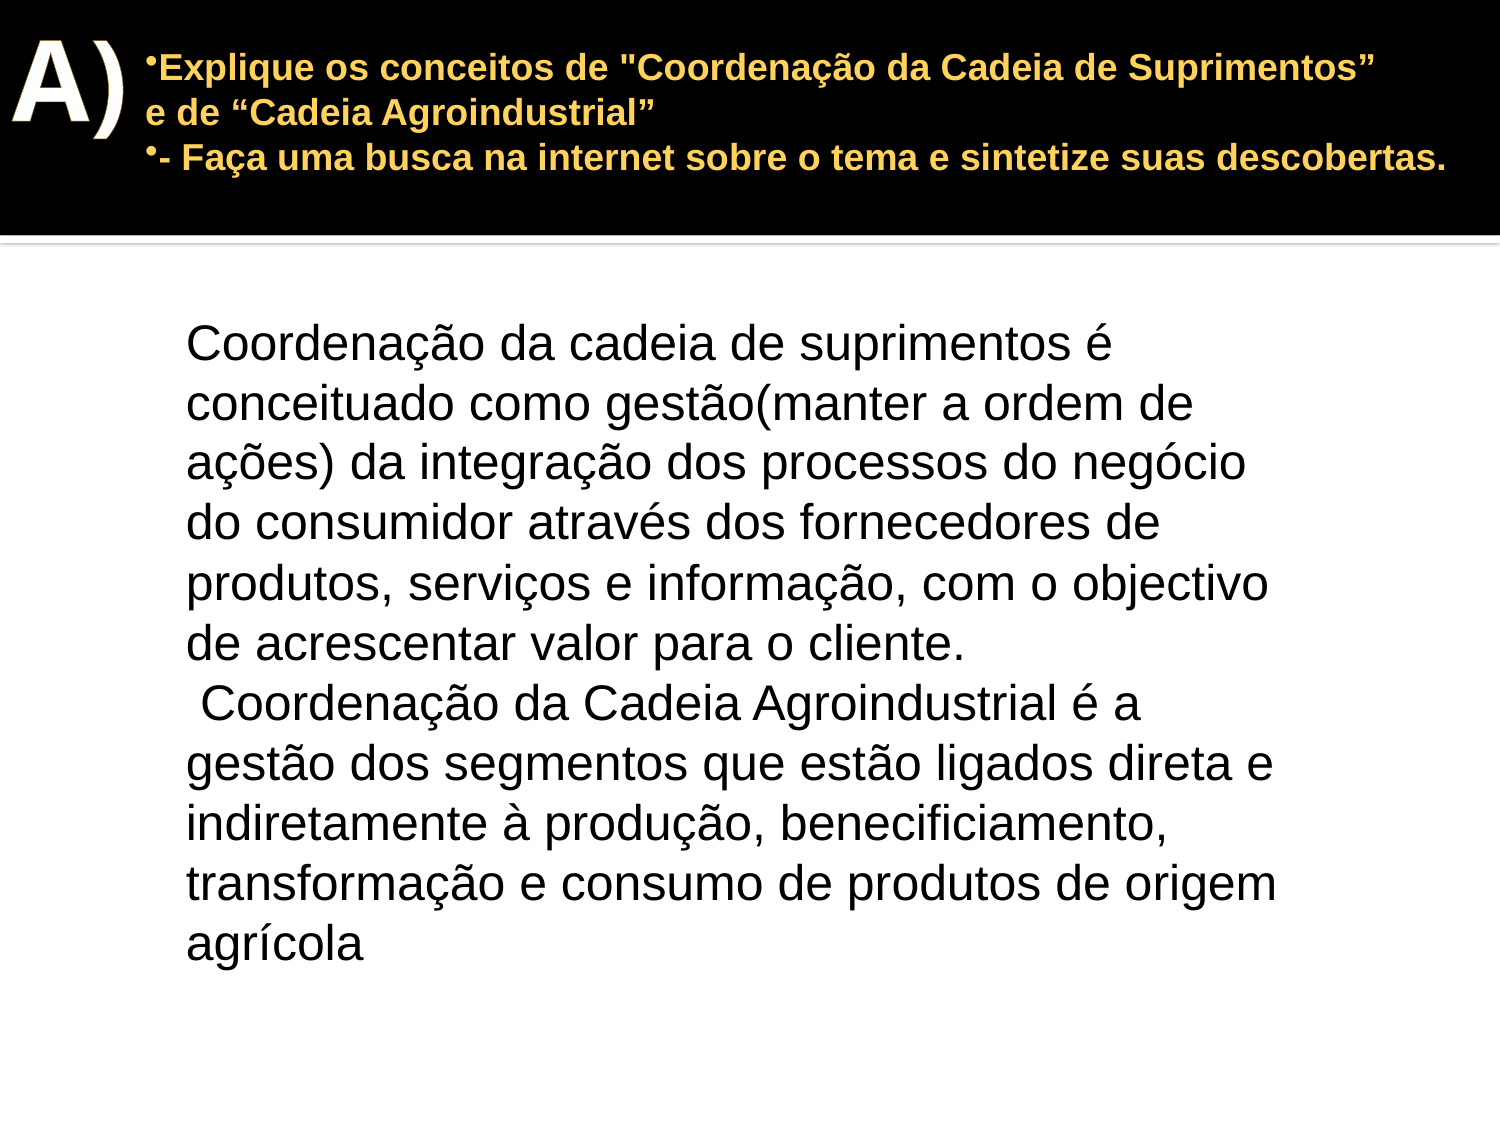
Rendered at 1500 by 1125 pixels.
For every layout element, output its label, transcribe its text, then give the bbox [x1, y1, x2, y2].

text_box Coordenação da cadeia de suprimentos é conceituado como gestão(manter a ordem de ações) da integração dos processos do negócio do consumidor através dos fornecedores de produtos, serviços e informação, com o objectivo de acrescentar valor para o cliente. Coordenação da Cadeia Agroindustrial é a gestão dos segmentos que estão ligados direta e indiretamente à produção, benecificiamento, transformação e consumo de produtos de origem agrícola [171, 302, 1297, 978]
text_box A) [0, 1, 143, 152]
text_box Explique os conceitos de "Coordenação da Cadeia de Suprimentos” e de “Cadeia Agroindustrial” - Faça uma busca na internet sobre o tema e sintetize suas descobertas. [130, 35, 1464, 186]
